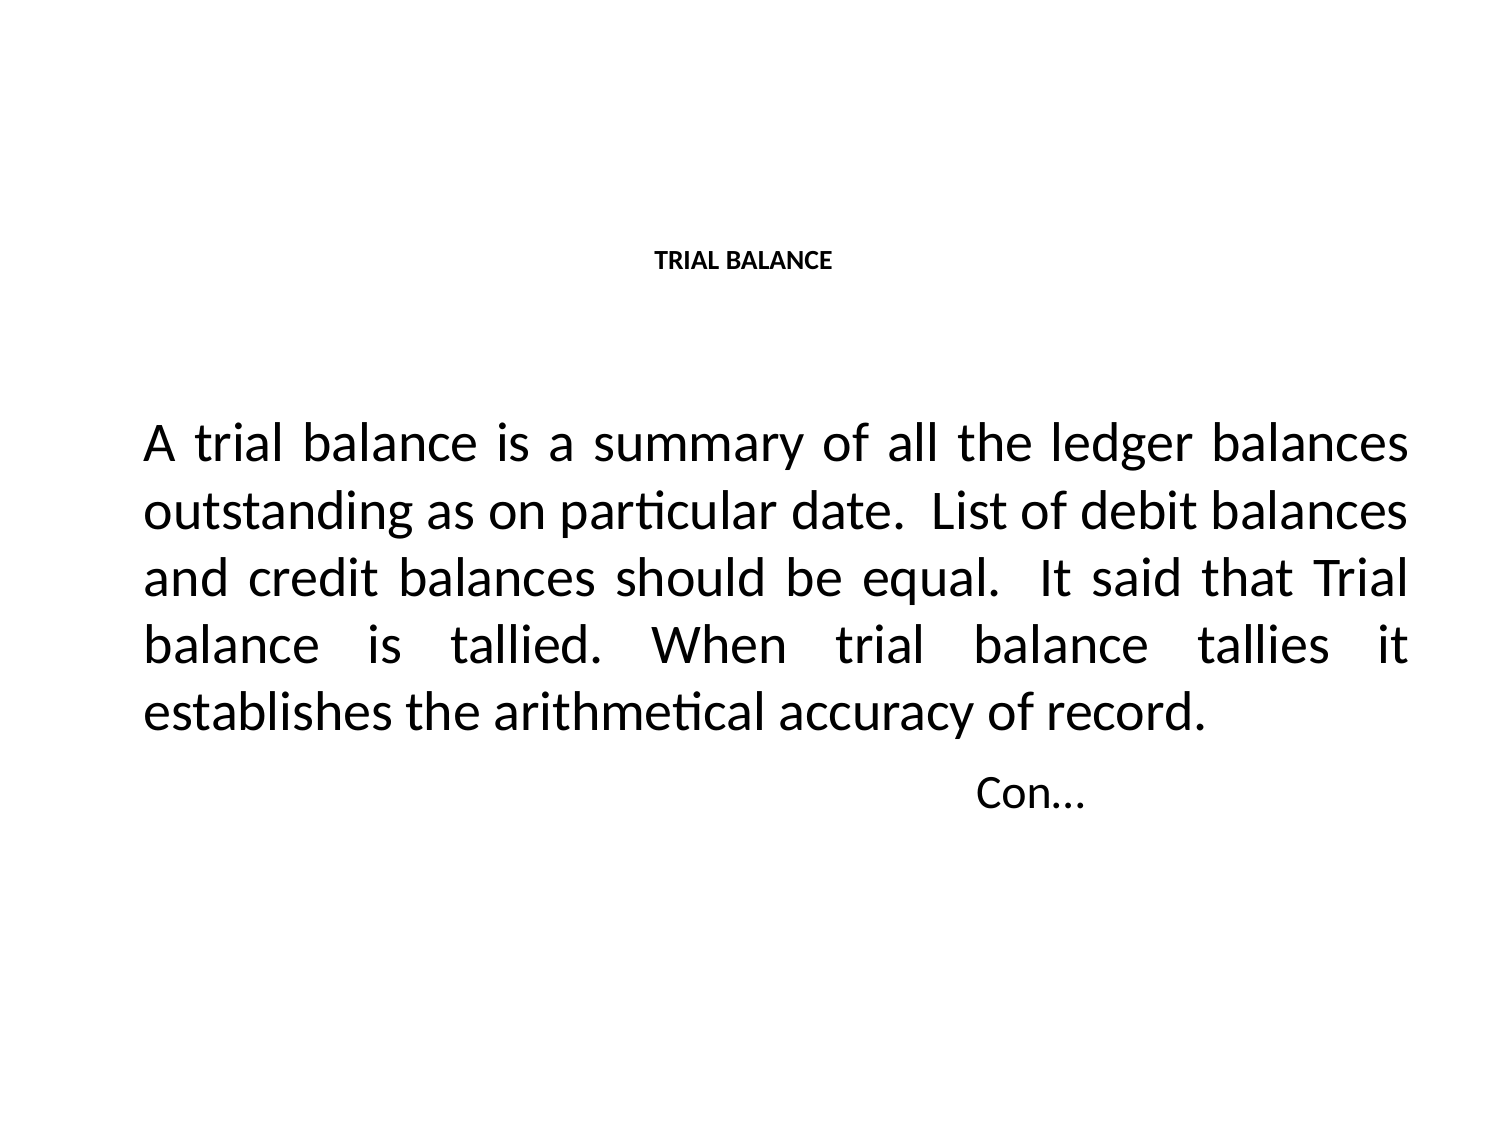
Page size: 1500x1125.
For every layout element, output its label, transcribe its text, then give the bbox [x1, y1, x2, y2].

title TRIAL BALANCE [187, 200, 1300, 299]
list A trial balance is a summary of all the ledger balances outstanding as on particular date. List of debit balances and credit balances should be equal. It said that Trial balance is tallied. When trial balance tallies it establishes the arithmetical accuracy of record. Con… [75, 299, 1425, 1063]
